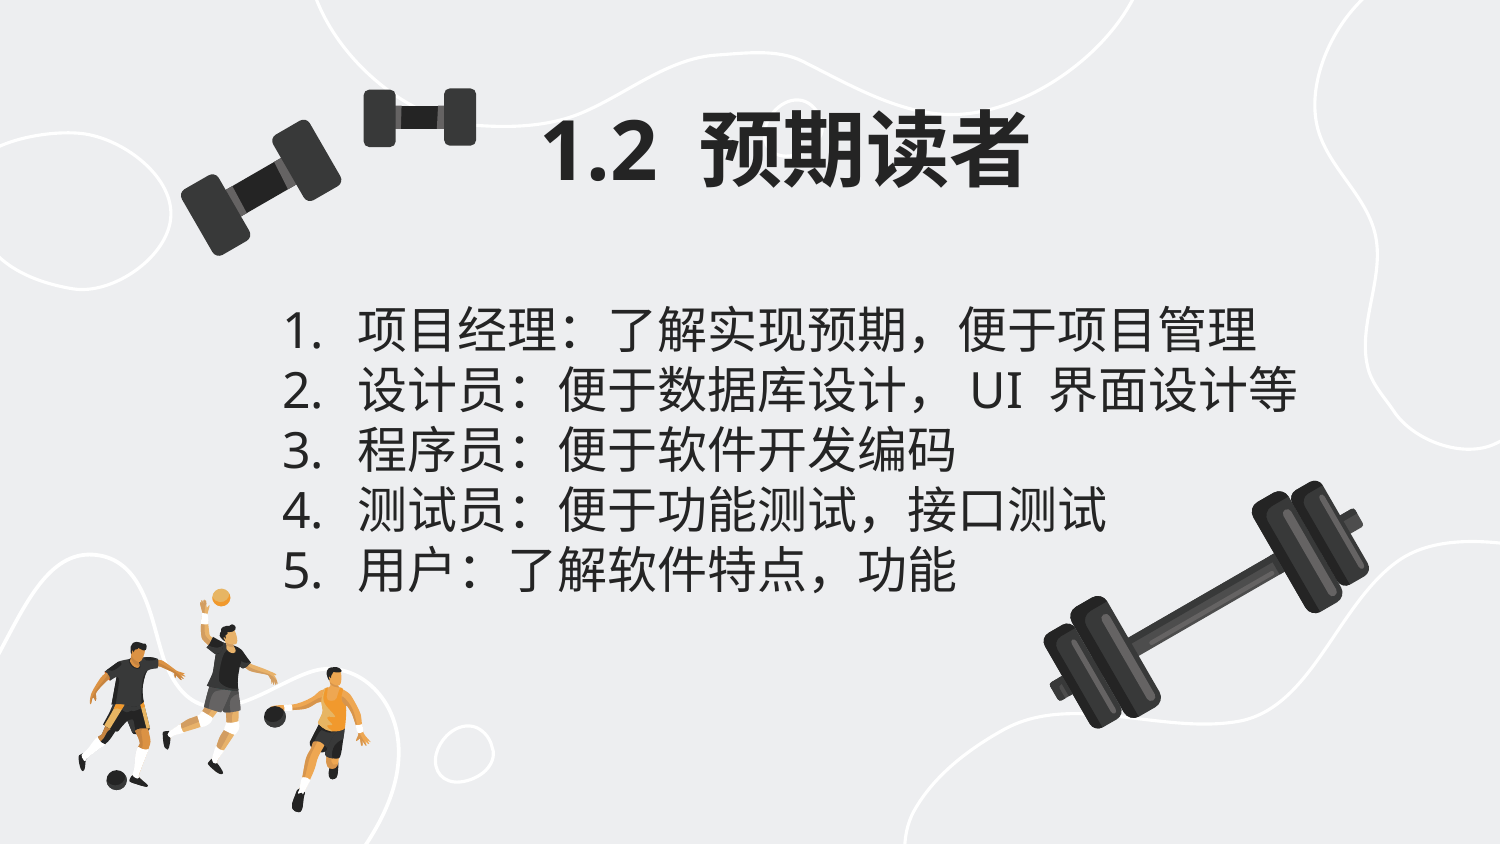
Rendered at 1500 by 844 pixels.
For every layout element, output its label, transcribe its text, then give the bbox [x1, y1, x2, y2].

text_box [363, 88, 477, 148]
title 1.2 预期读者 [524, 60, 1329, 234]
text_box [1029, 540, 1383, 669]
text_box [77, 588, 372, 813]
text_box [186, 148, 336, 227]
subtitle 项目经理：了解实现预期，便于项目管理 设计员：便于数据库设计，UI 界面设计等 程序员：便于软件开发编码 测试员：便于功能测试，接口测试 用户：了解软件特点，功能 [267, 240, 1366, 657]
